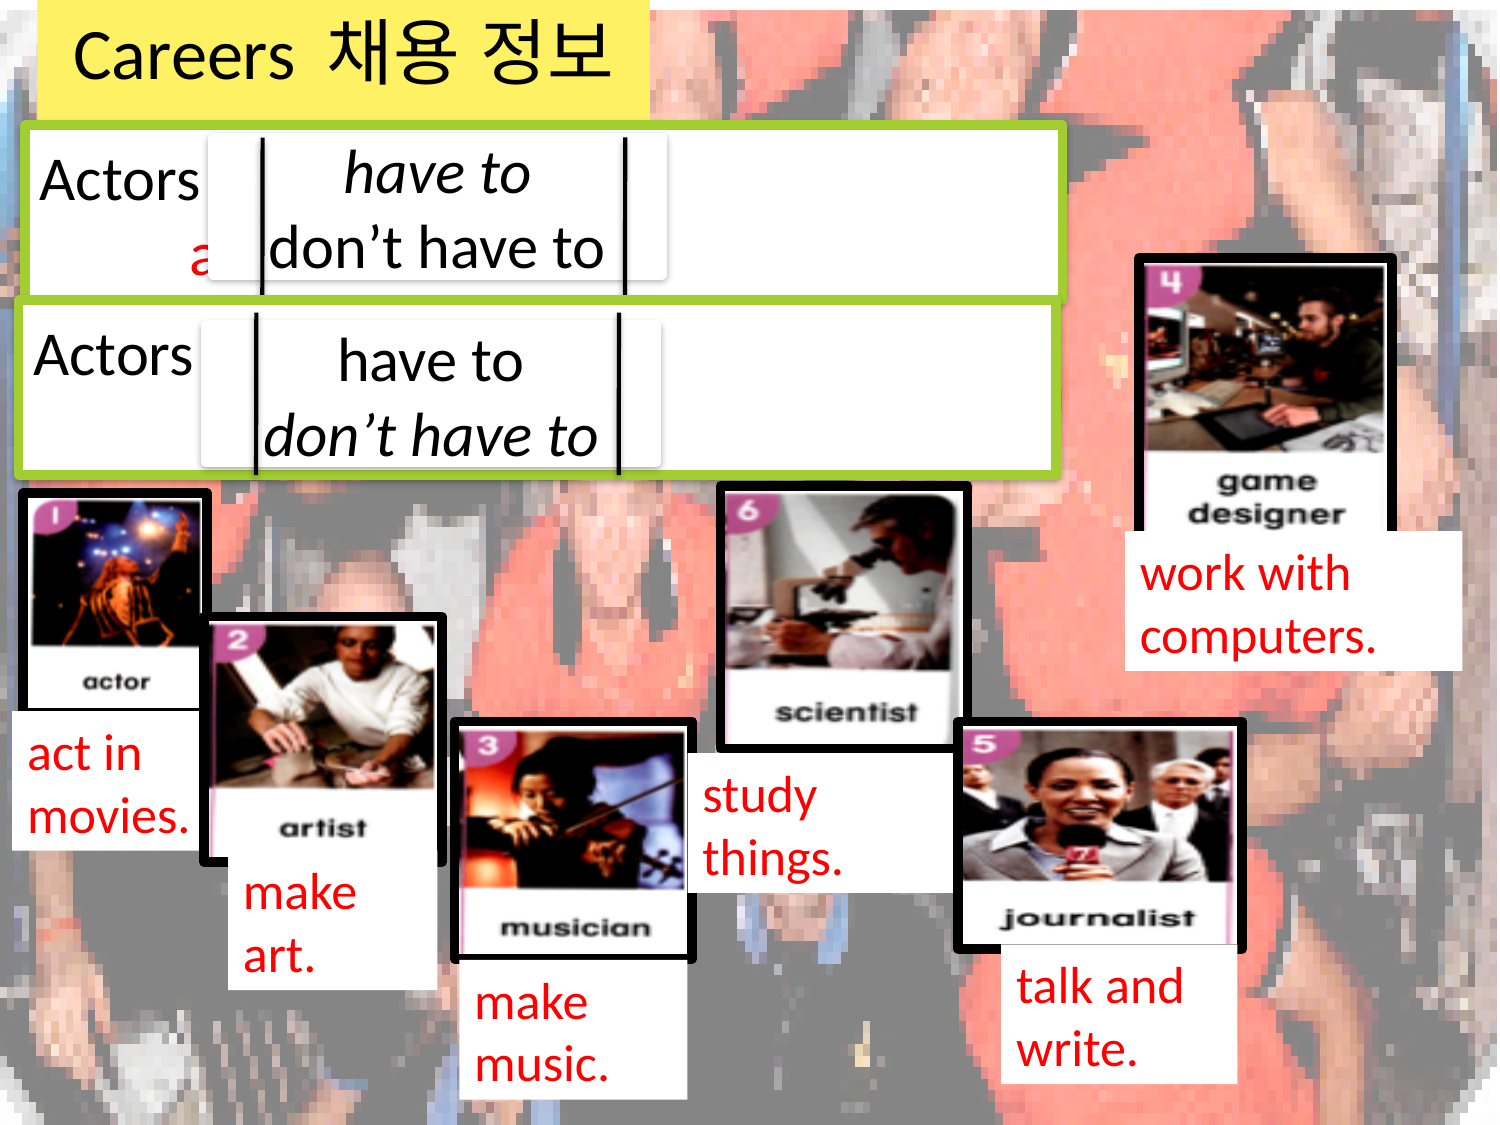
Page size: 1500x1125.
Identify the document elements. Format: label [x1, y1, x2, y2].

text_box [687, 490, 1013, 895]
text_box [208, 621, 438, 993]
text_box [11, 497, 226, 853]
picture [0, 0, 1500, 1125]
text_box [18, 299, 1057, 476]
text_box [1124, 262, 1463, 673]
text_box [962, 725, 1238, 1088]
text_box [459, 725, 688, 1102]
text_box [24, 124, 1063, 301]
